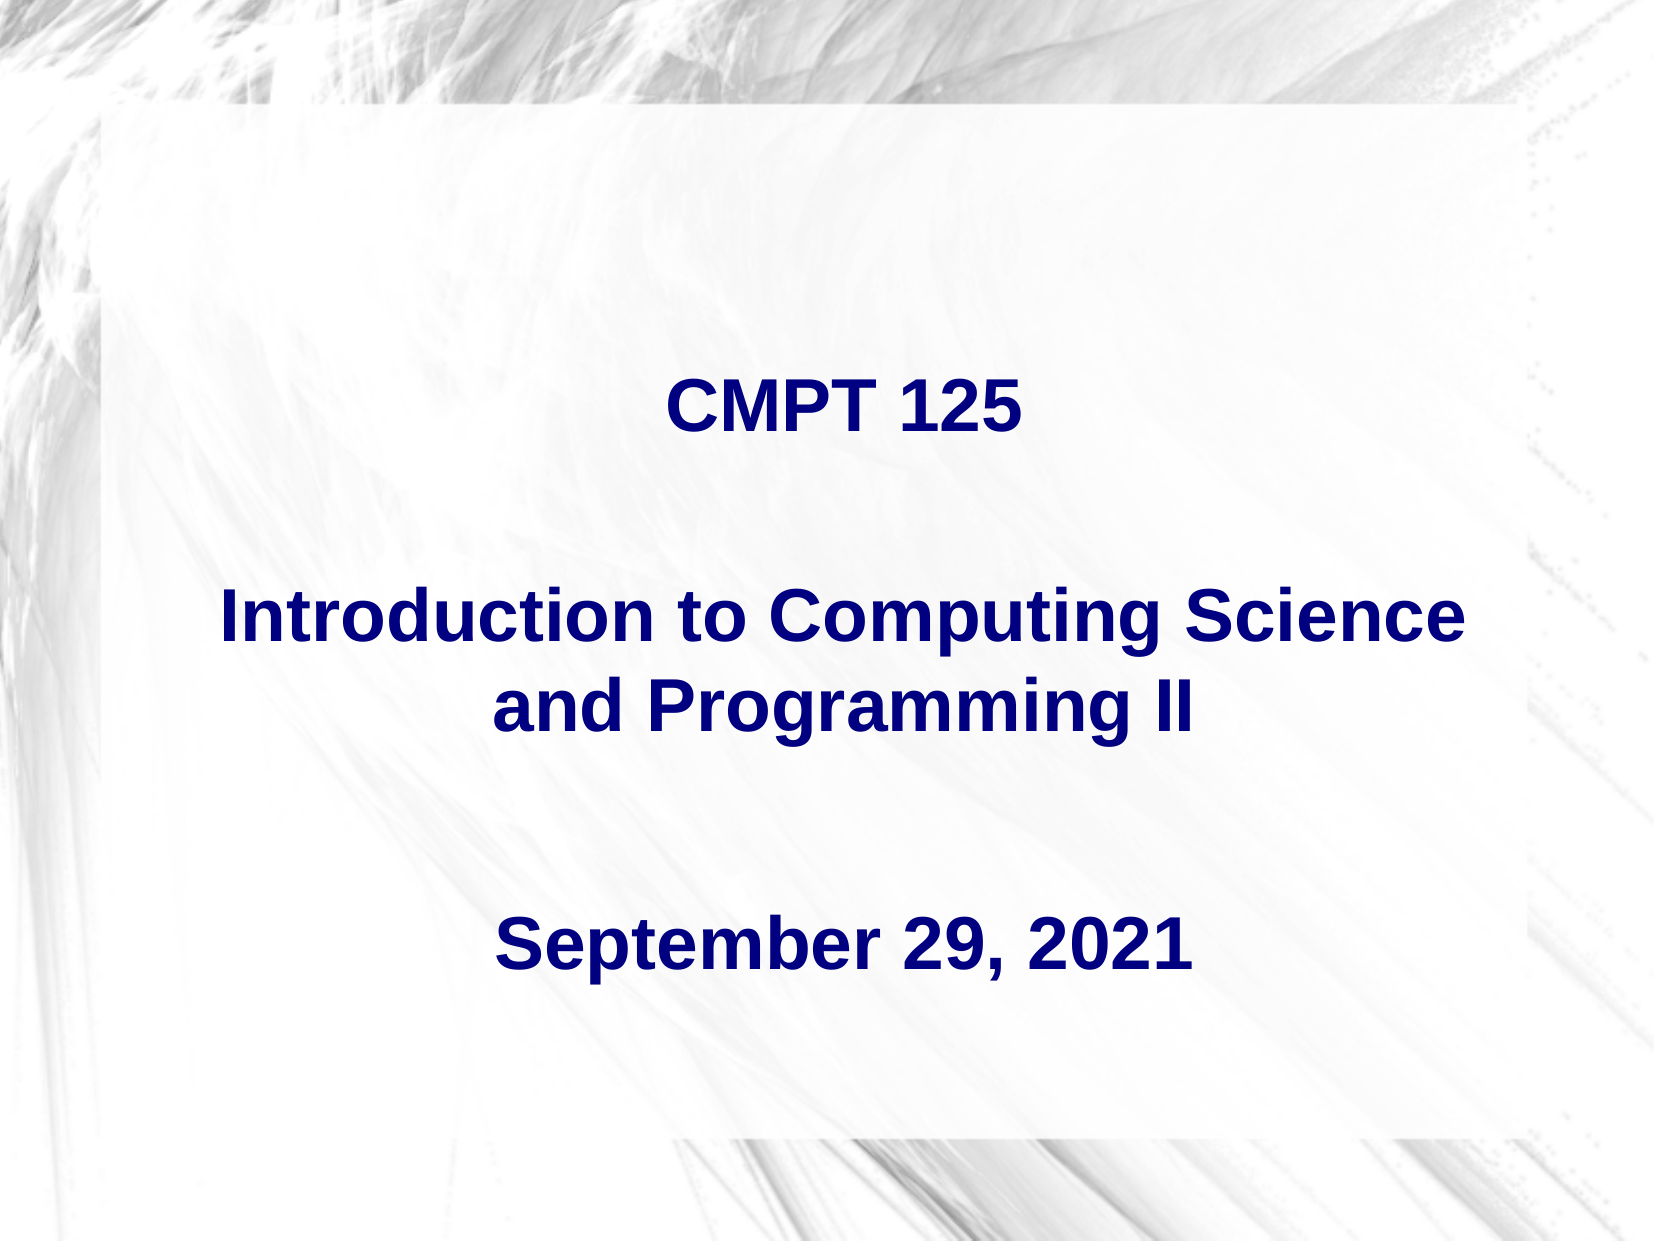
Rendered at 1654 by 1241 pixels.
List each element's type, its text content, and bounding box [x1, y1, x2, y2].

list CMPT 125 Introduction to Computing Science and Programming II September 29, 2021 [118, 237, 1571, 1224]
picture [0, 0, 1654, 1241]
